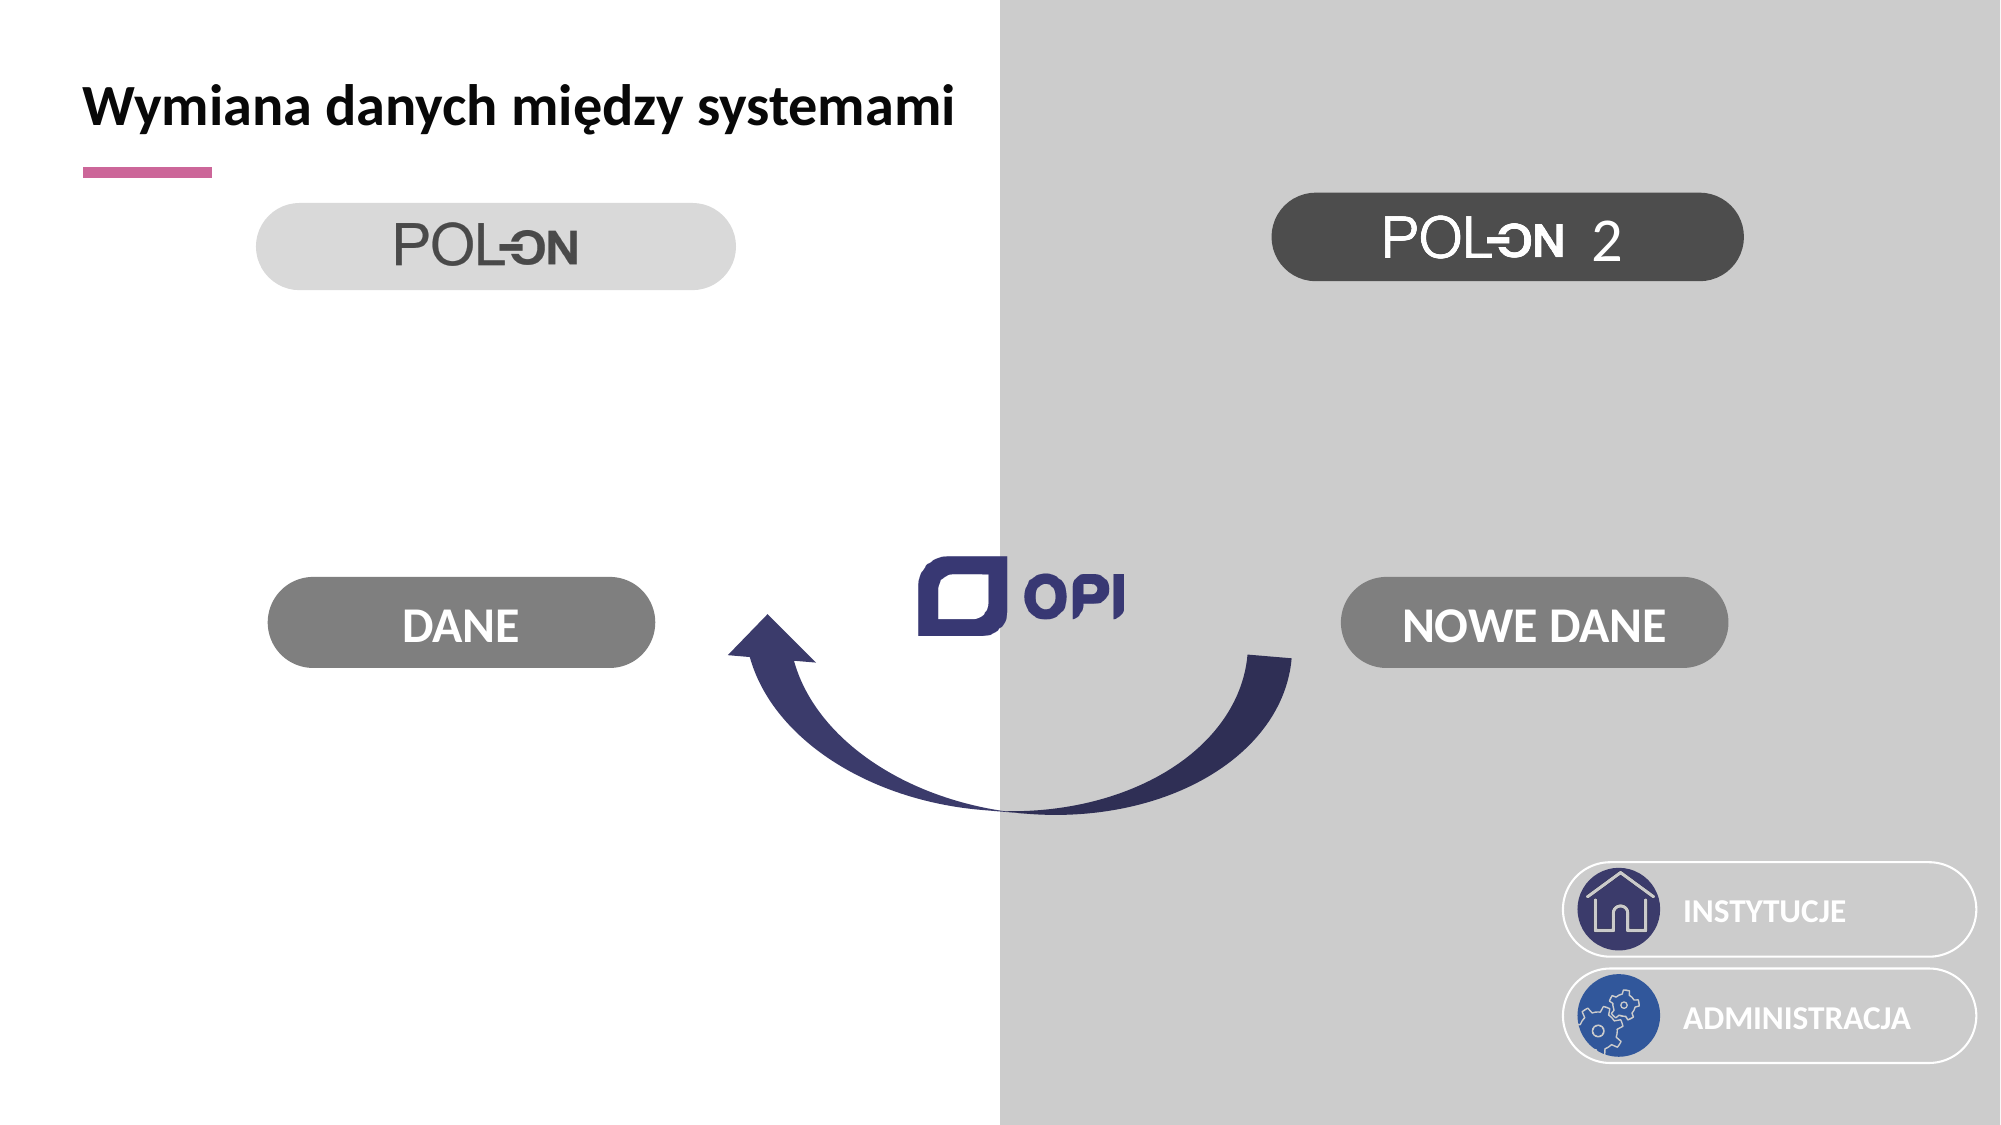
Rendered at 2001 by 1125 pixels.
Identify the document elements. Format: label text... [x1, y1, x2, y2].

picture [396, 221, 578, 267]
title Wymiana danych między systemami [82, 33, 1898, 170]
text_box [1271, 192, 1745, 282]
text_box DANE [265, 574, 658, 671]
text_box [725, 612, 1294, 818]
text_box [1562, 861, 1977, 957]
text_box NOWE DANE [1338, 574, 1731, 671]
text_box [1562, 968, 1977, 1064]
picture [918, 556, 1125, 636]
text_box [253, 200, 739, 293]
